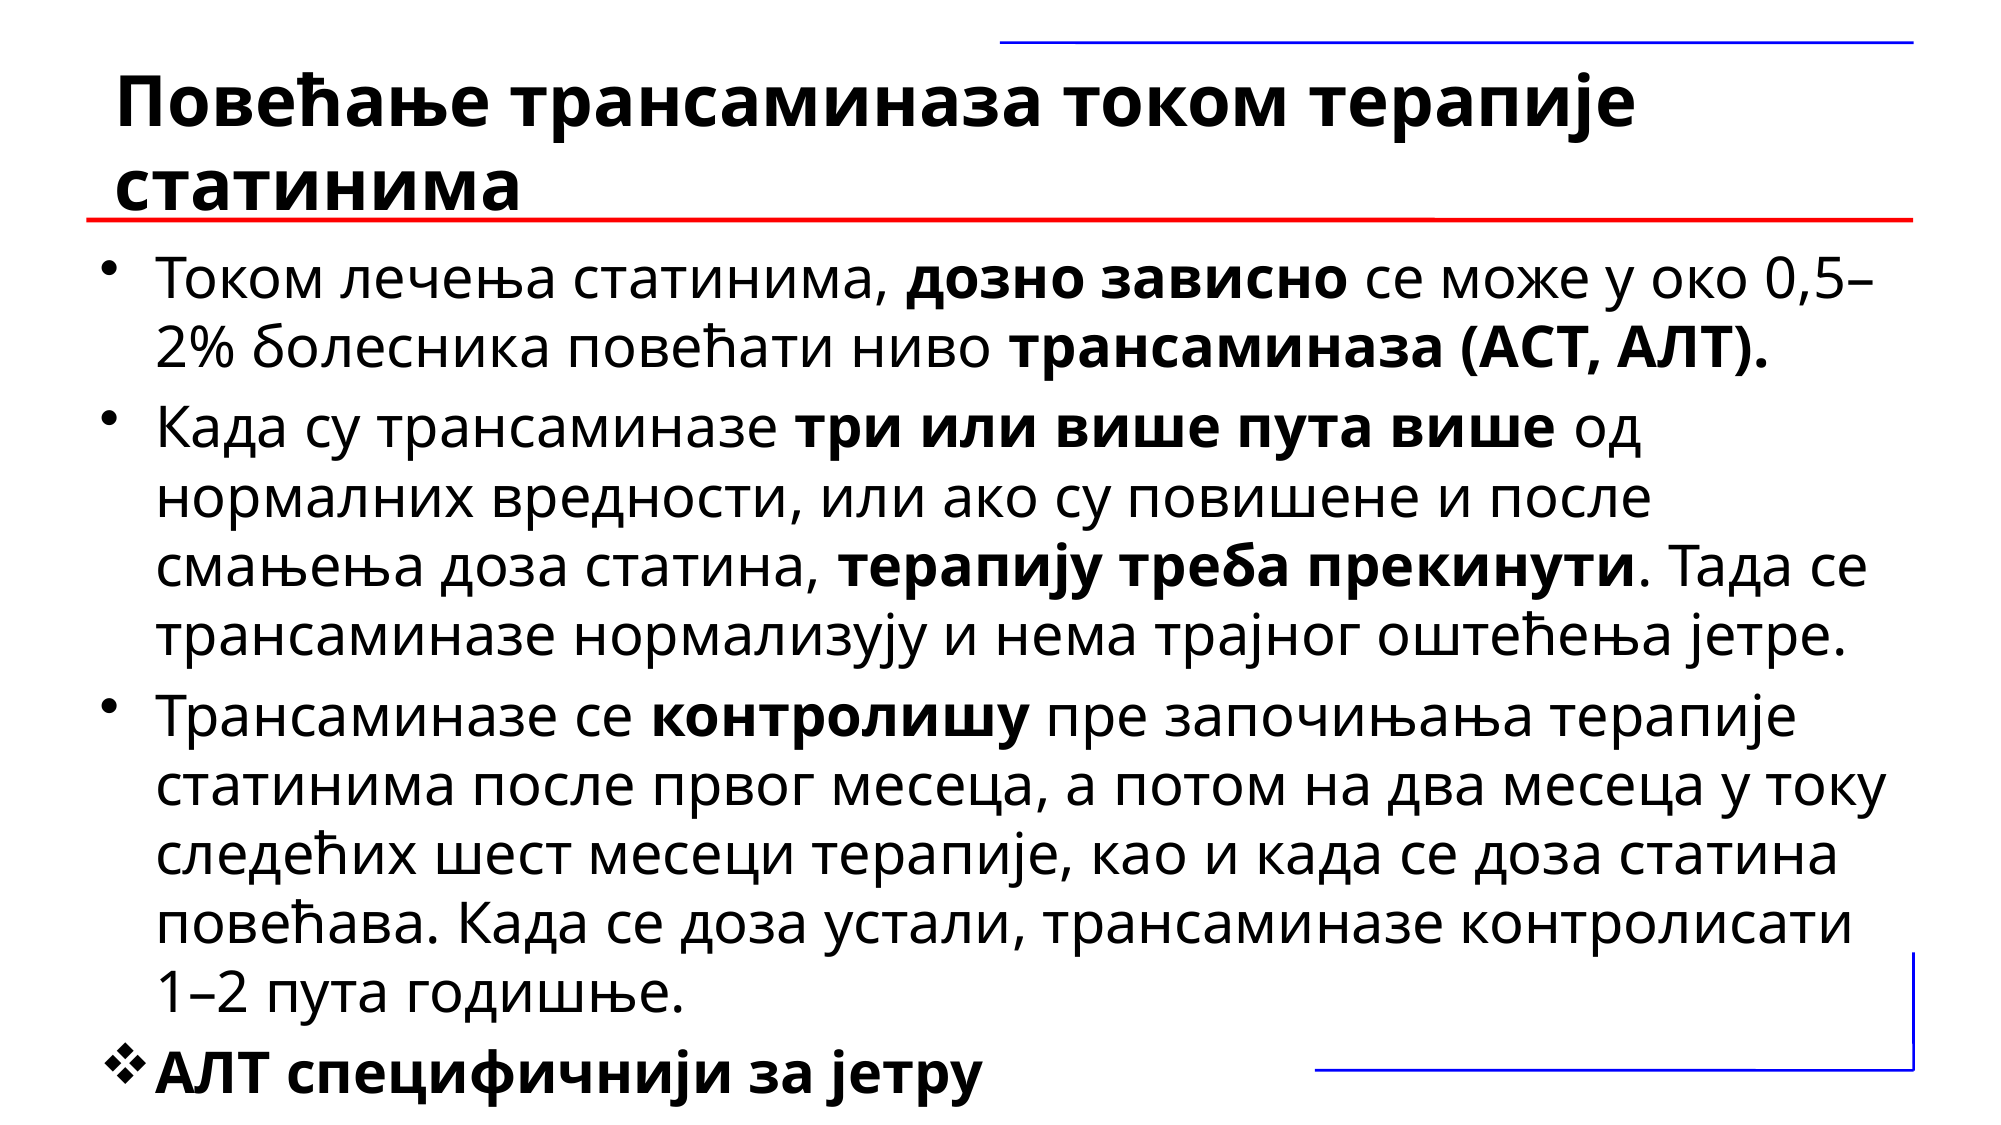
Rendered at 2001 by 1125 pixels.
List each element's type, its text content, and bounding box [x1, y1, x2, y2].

title Повећање трансаминаза током терапије статинима [99, 20, 1898, 232]
list Током лечења статинима, дозно зависно се може у око 0,5–2% болесника повећати ниво трансаминаза (АСТ, АЛТ). Када су трансаминазе три или више пута више од нормалних вредности, или ако су повишене и после смањења доза статина, терапију треба прекинути. Тада се трансаминазе нормализују и нема трајног оштећења јетре. Трансаминазе се контролишу пре започињања терапије статинима после првог месеца, а потом на два месеца у току следећих шест месеци терапије, као и када се доза статина повећава. Када се доза устали, трансаминазе контролисати 1–2 пута годишње. АЛТ специфичнији за јетру [84, 232, 1931, 1115]
